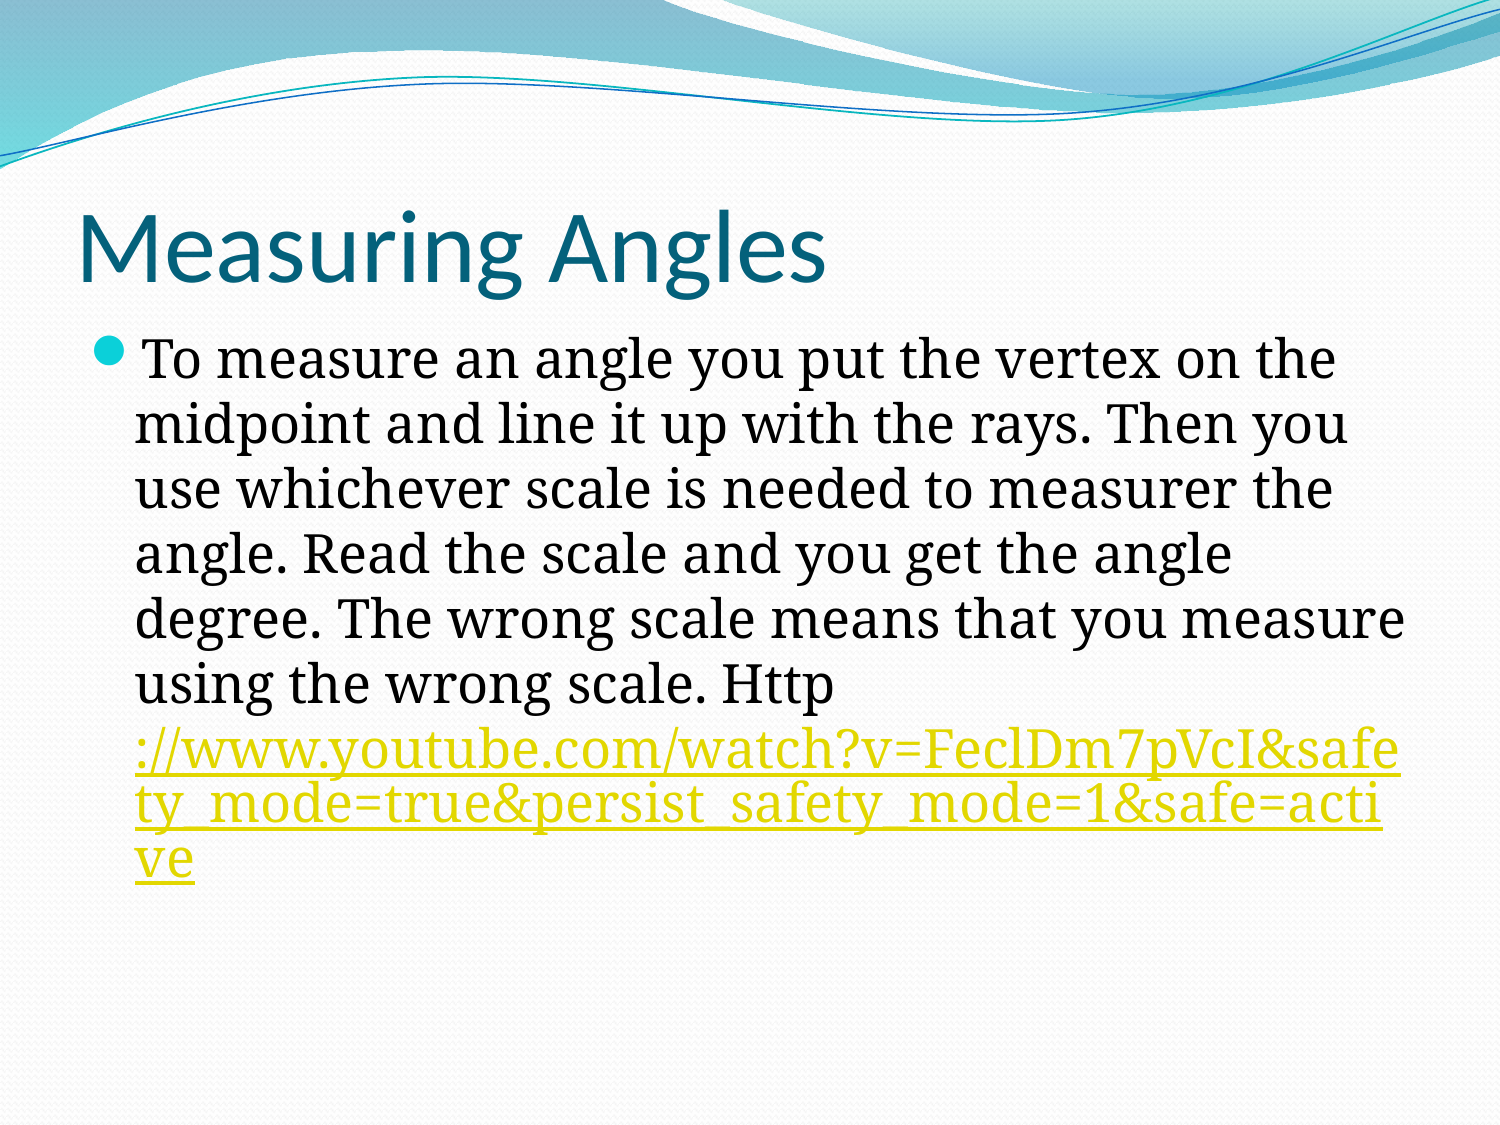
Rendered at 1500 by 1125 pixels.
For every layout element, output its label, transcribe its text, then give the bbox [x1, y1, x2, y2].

title Measuring Angles [75, 115, 1425, 303]
list To measure an angle you put the vertex on the midpoint and line it up with the rays. Then you use whichever scale is needed to measurer the angle. Read the scale and you get the angle degree. The wrong scale means that you measure using the wrong scale. Http://www.youtube.com/watch?v=FeclDm7pVcI&safety_mode=true&persist_safety_mode=1&safe=active [75, 317, 1425, 1038]
